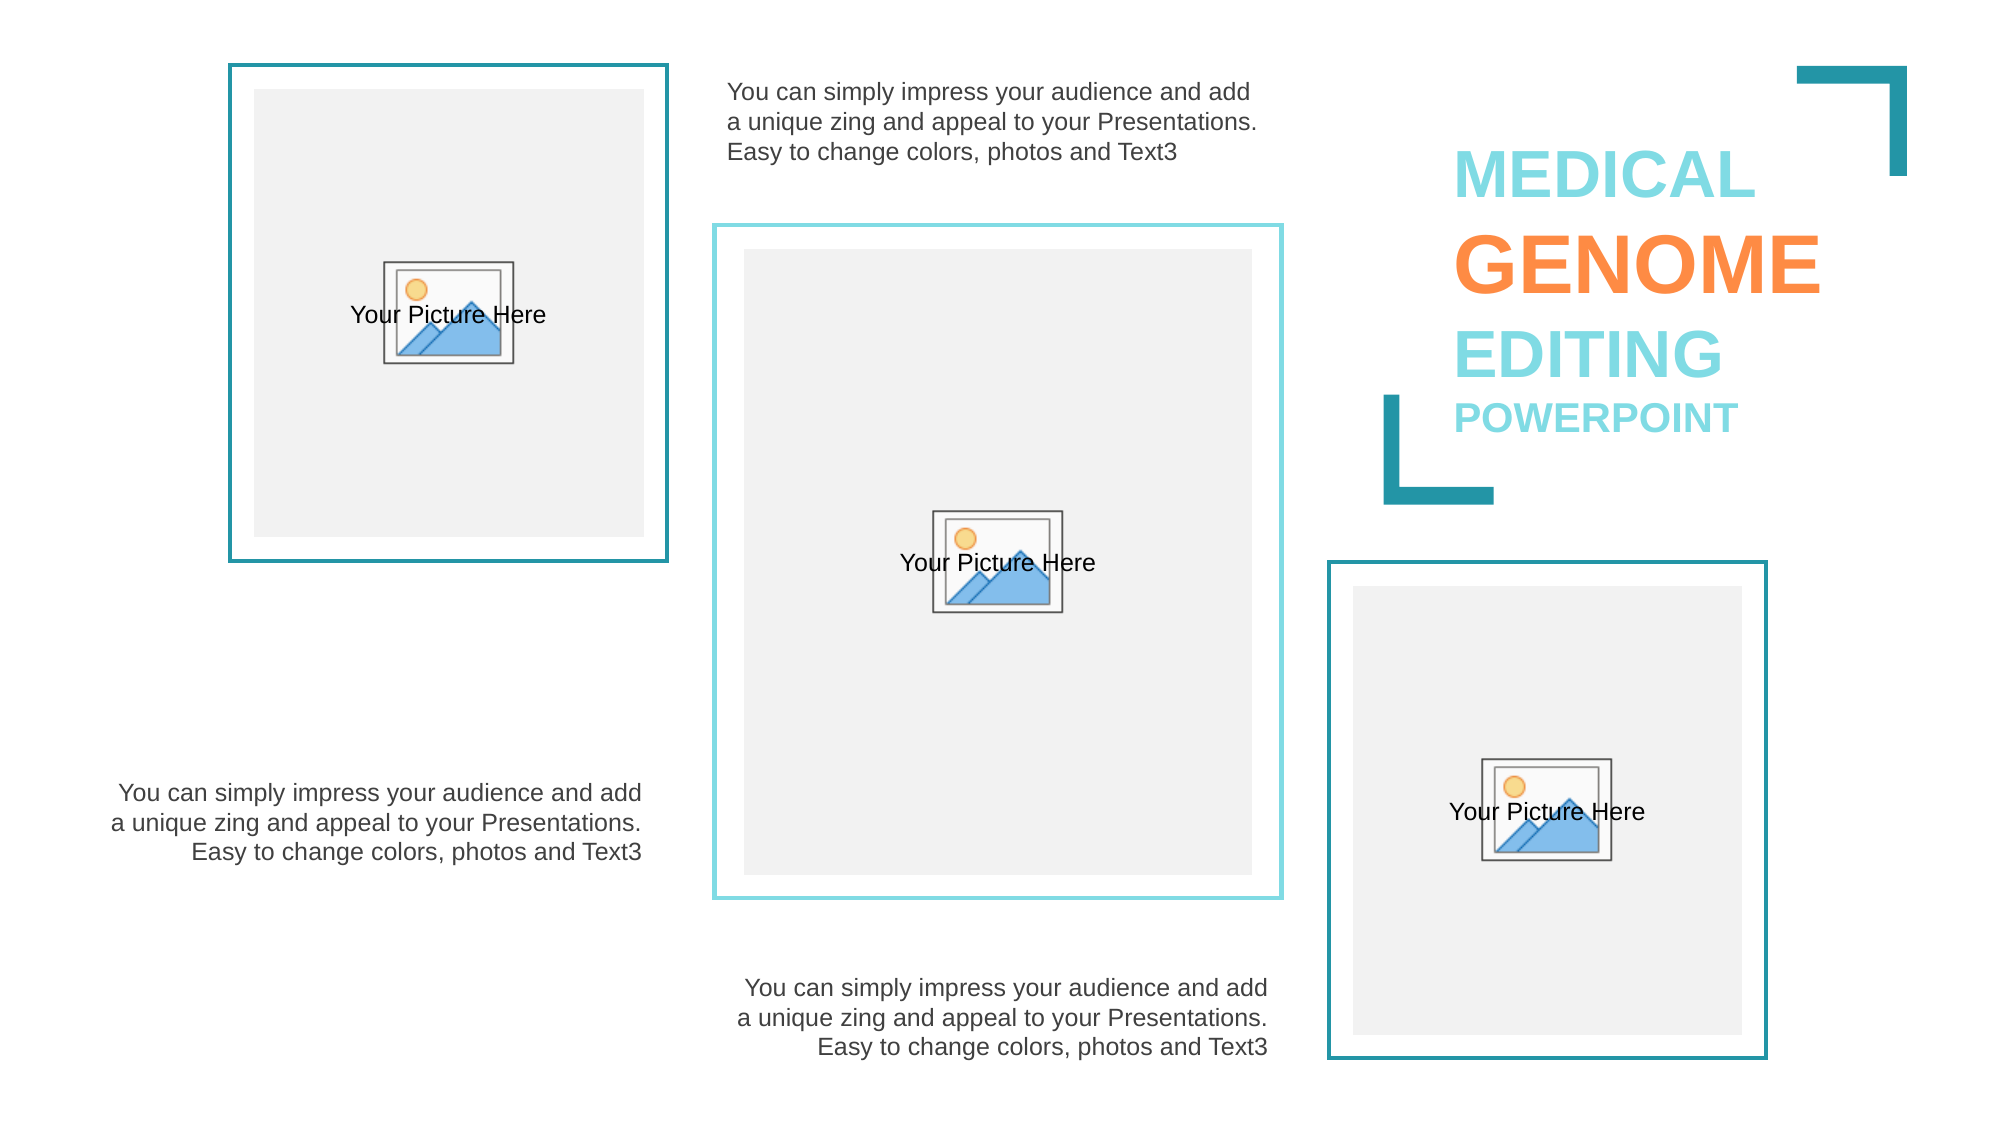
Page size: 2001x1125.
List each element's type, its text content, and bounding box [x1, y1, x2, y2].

picture [1352, 585, 1743, 1035]
text_box You can simply impress your audience and add a unique zing and appeal to your Presentations. Easy to change colors, photos and Text3 [86, 768, 658, 874]
text_box MEDICAL GENOME EDITING POWERPOINT [1438, 123, 1852, 448]
text_box [229, 64, 668, 562]
text_box [1796, 65, 1908, 177]
picture [253, 88, 644, 538]
text_box [1328, 561, 1767, 1059]
picture [744, 248, 1252, 875]
text_box You can simply impress your audience and add a unique zing and appeal to your Presentations. Easy to change colors, photos and Text3 [712, 963, 1284, 1069]
text_box You can simply impress your audience and add a unique zing and appeal to your Presentations. Easy to change colors, photos and Text3 [712, 67, 1284, 173]
text_box [714, 224, 1282, 899]
text_box [1383, 394, 1495, 506]
